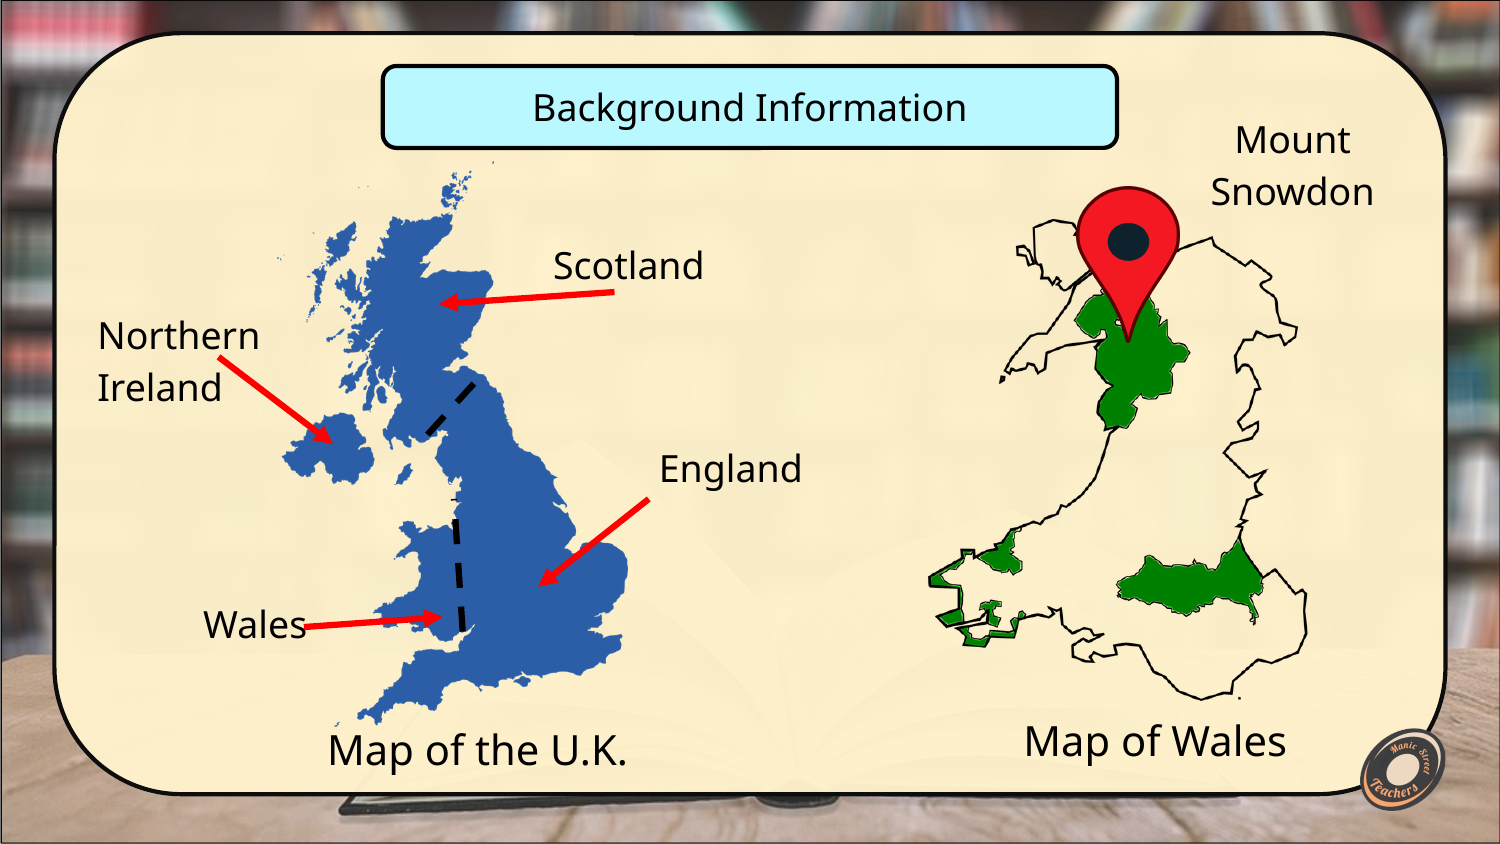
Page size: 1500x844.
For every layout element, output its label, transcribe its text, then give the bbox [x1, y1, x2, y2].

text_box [438, 291, 615, 305]
text_box Northern Ireland [65, 290, 272, 424]
text_box Wales [171, 578, 272, 676]
text_box England [632, 423, 839, 520]
text_box Background Information [380, 63, 1120, 151]
picture [0, 0, 1500, 844]
text_box [52, 31, 1448, 797]
text_box Map of the U.K. [187, 716, 769, 782]
text_box Mount Snowdon [1178, 94, 1391, 254]
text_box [218, 356, 334, 445]
text_box Map of Wales [900, 706, 1410, 772]
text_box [303, 616, 444, 628]
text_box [427, 379, 478, 435]
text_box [537, 498, 649, 587]
list Scotland [632, 219, 734, 317]
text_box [453, 498, 463, 632]
